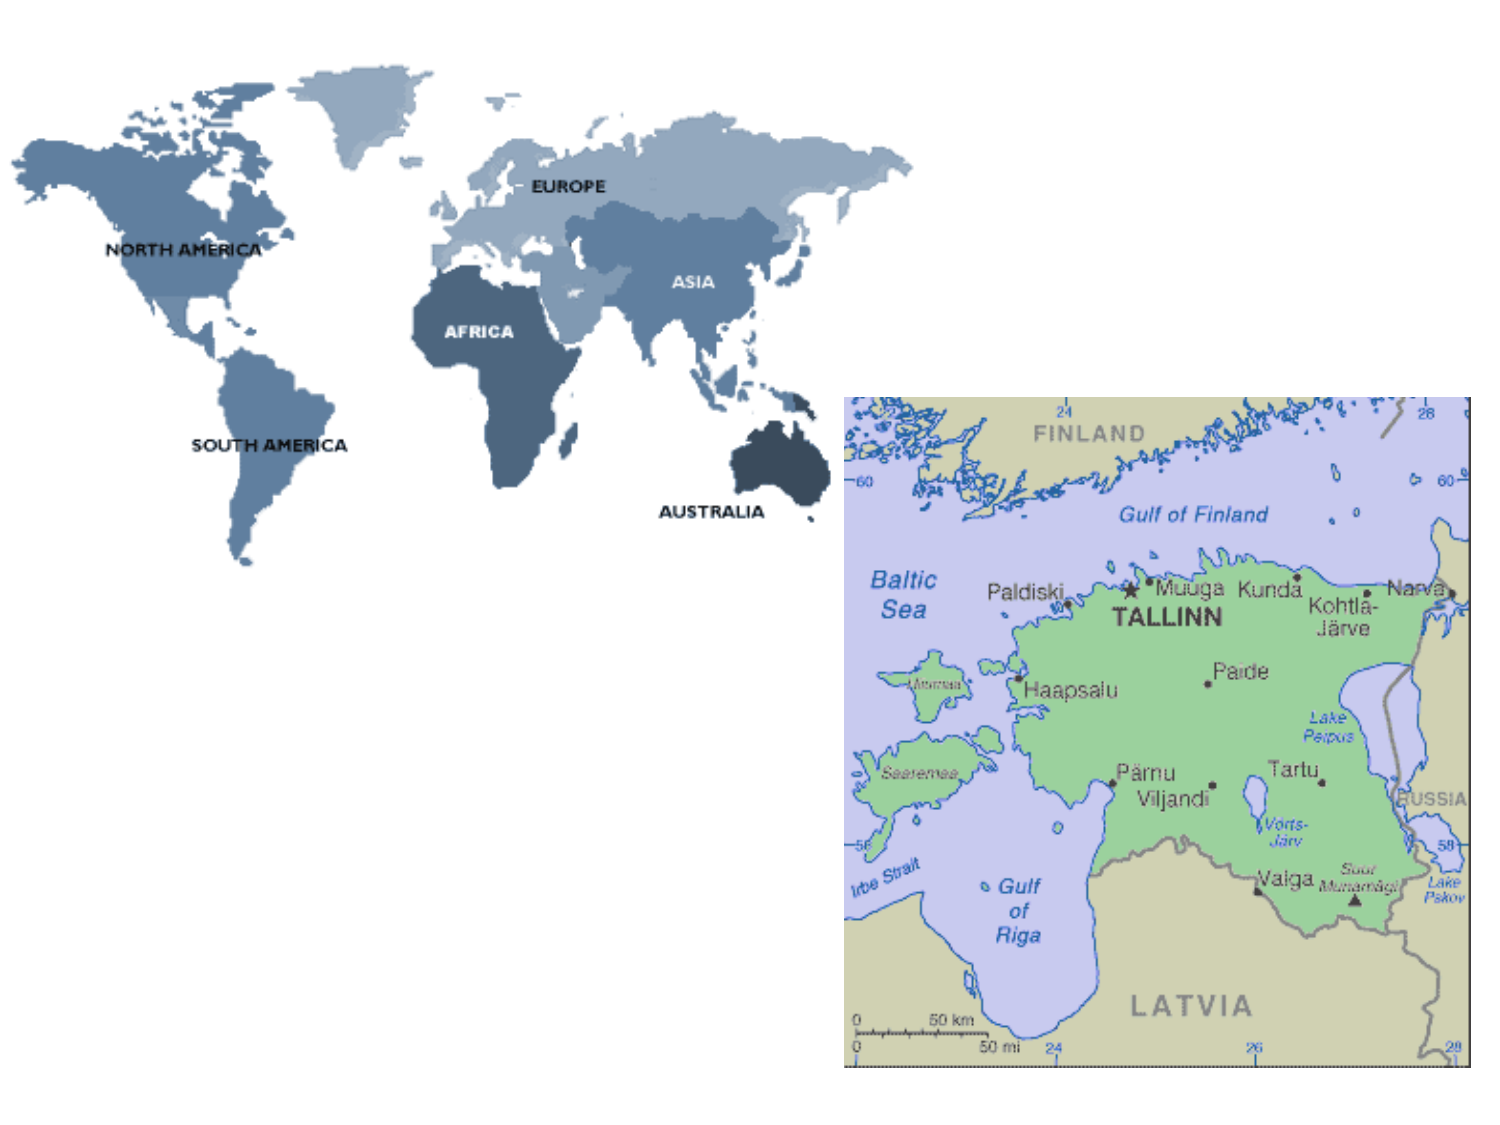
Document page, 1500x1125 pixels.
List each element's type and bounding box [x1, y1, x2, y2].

picture [4, 50, 1471, 1068]
